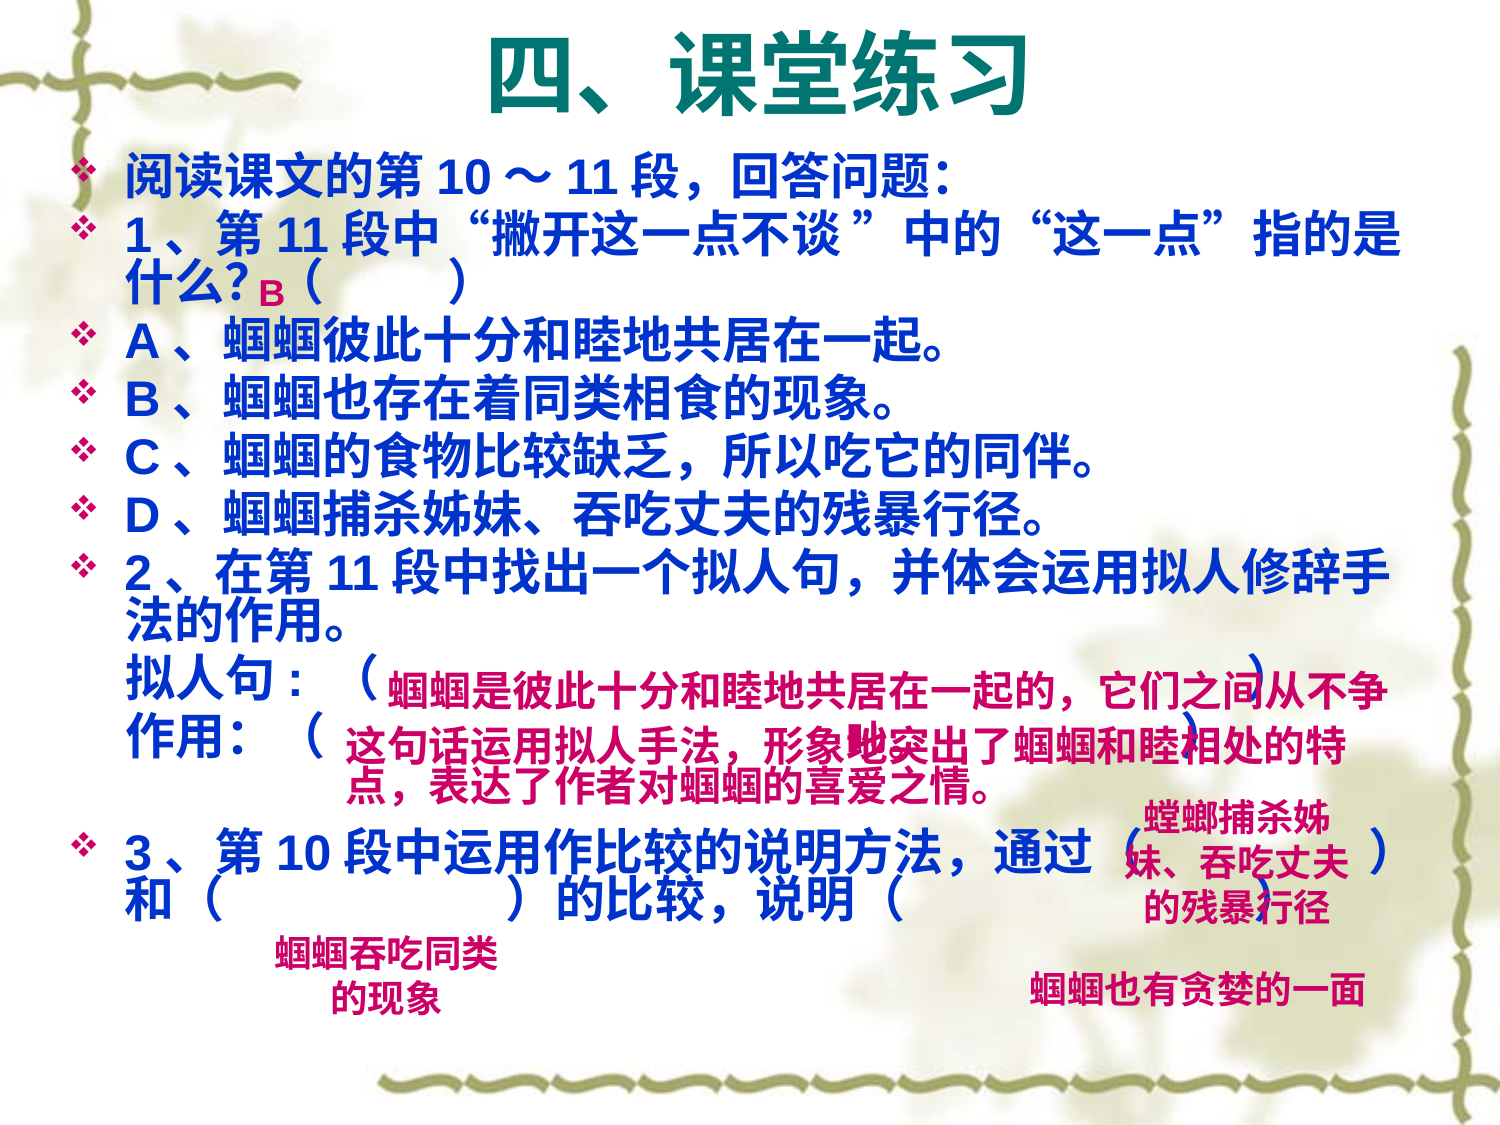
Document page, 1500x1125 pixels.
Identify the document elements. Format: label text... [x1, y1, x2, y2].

text_box B [218, 261, 325, 321]
text_box 这句话运用拟人手法，形象地突出了蝈蝈和睦相处的特点，表达了作者对蝈蝈的喜爱之情。 [330, 721, 1365, 888]
text_box 蝈蝈吞吃同类的现象 [253, 922, 520, 1028]
text_box 螳螂捕杀姊妹、吞吃丈夫的残暴行径 [1104, 786, 1371, 937]
text_box 蝈蝈是彼此十分和睦地共居在一起的，它们之间从不争吵。 [348, 656, 1430, 772]
list 阅读课文的第10～11段，回答问题： 1、第11段中“撇开这一点不谈 ”中的“这一点”指的是什么？（ ） A、蝈蝈彼此十分和睦地共居在一起。 B、蝈蝈也存在着同类相食的现象。 C、蝈蝈的食物比较缺乏，所以吃它的同伴。 D、蝈蝈捕杀姊妹、吞吃丈夫的残暴行径。 2、在第11段中找出一个拟人句，并体会运用拟人修辞手法的作用。 拟人句: （ ） 作用：（ ） 3、第10段中运用作比较的说明方法，通过（ ）和（ ）的比较，说明（ ） [53, 148, 1455, 1035]
picture [0, 0, 1500, 1125]
text_box 蝈蝈也有贪婪的一面 [1009, 958, 1388, 1018]
title 四、课堂练习 [58, 0, 1460, 143]
